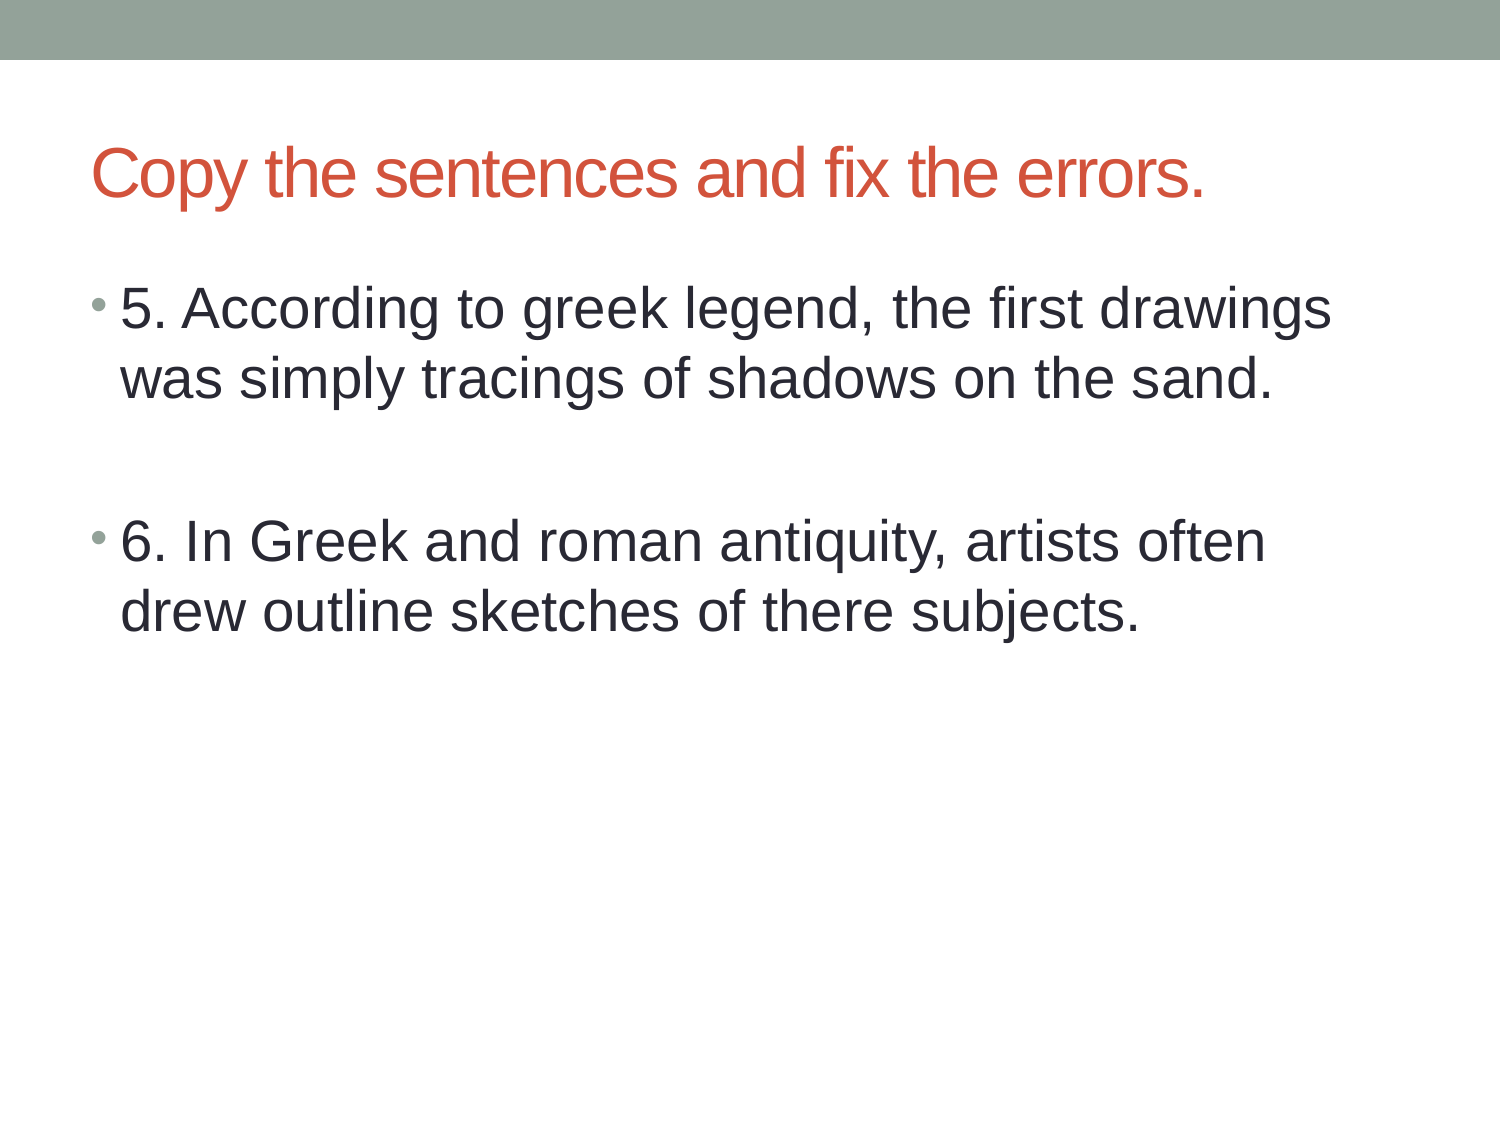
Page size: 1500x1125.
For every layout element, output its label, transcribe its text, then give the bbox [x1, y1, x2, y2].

list 5. According to greek legend, the first drawings was simply tracings of shadows on the sand. 6. In Greek and roman antiquity, artists often drew outline sketches of there subjects. [75, 262, 1425, 1063]
title Copy the sentences and fix the errors. [75, 87, 1425, 250]
